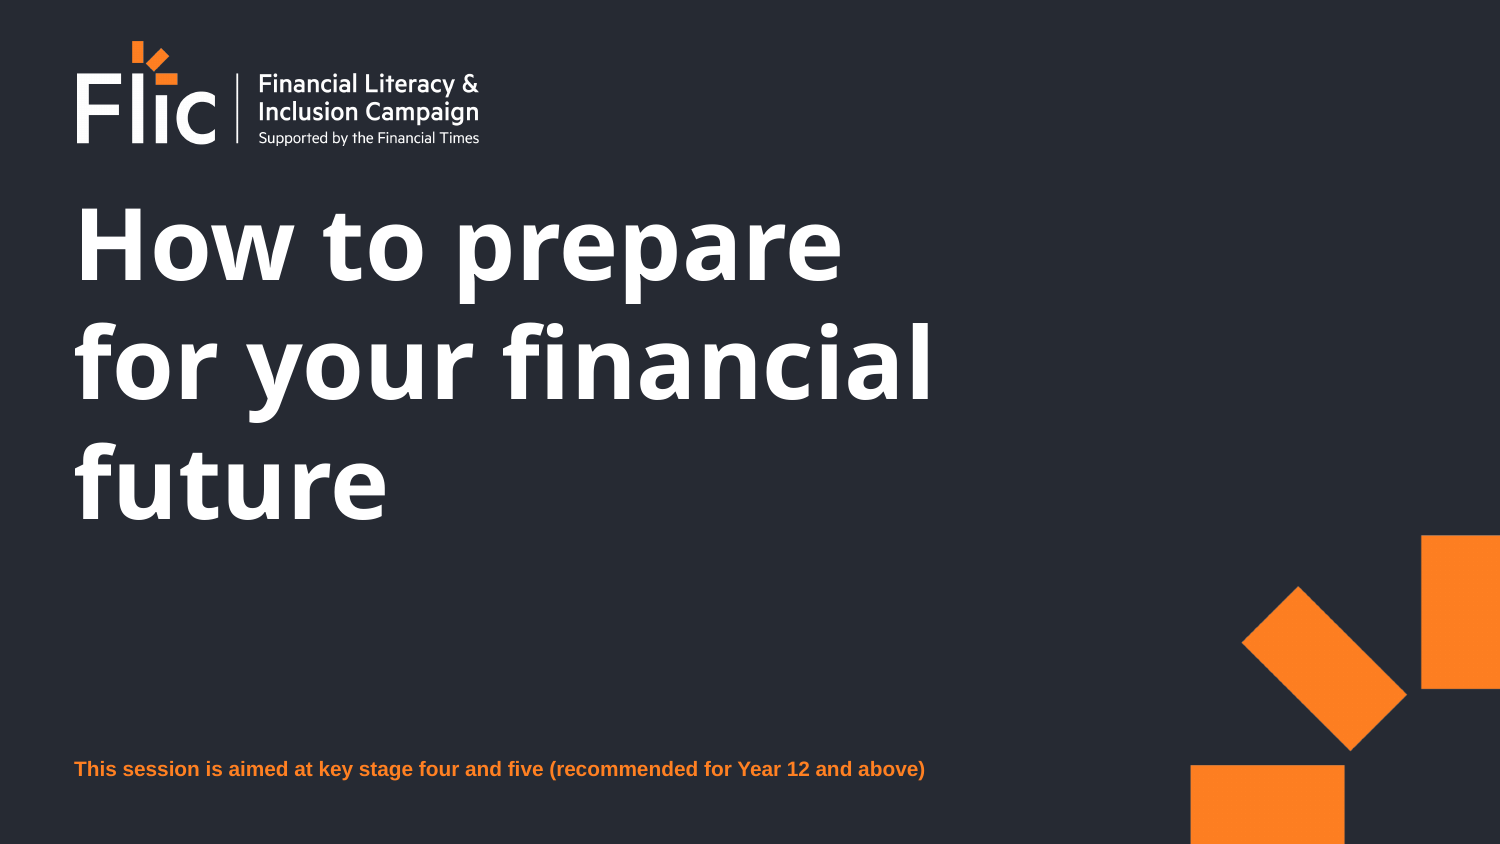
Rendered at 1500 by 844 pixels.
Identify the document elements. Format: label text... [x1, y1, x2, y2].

text_box How to prepare for your financial future [59, 205, 1023, 515]
picture [1191, 536, 1500, 844]
text_box This session is aimed at key stage four and five (recommended for Year 12 and above) [59, 743, 1156, 794]
picture [77, 41, 479, 146]
